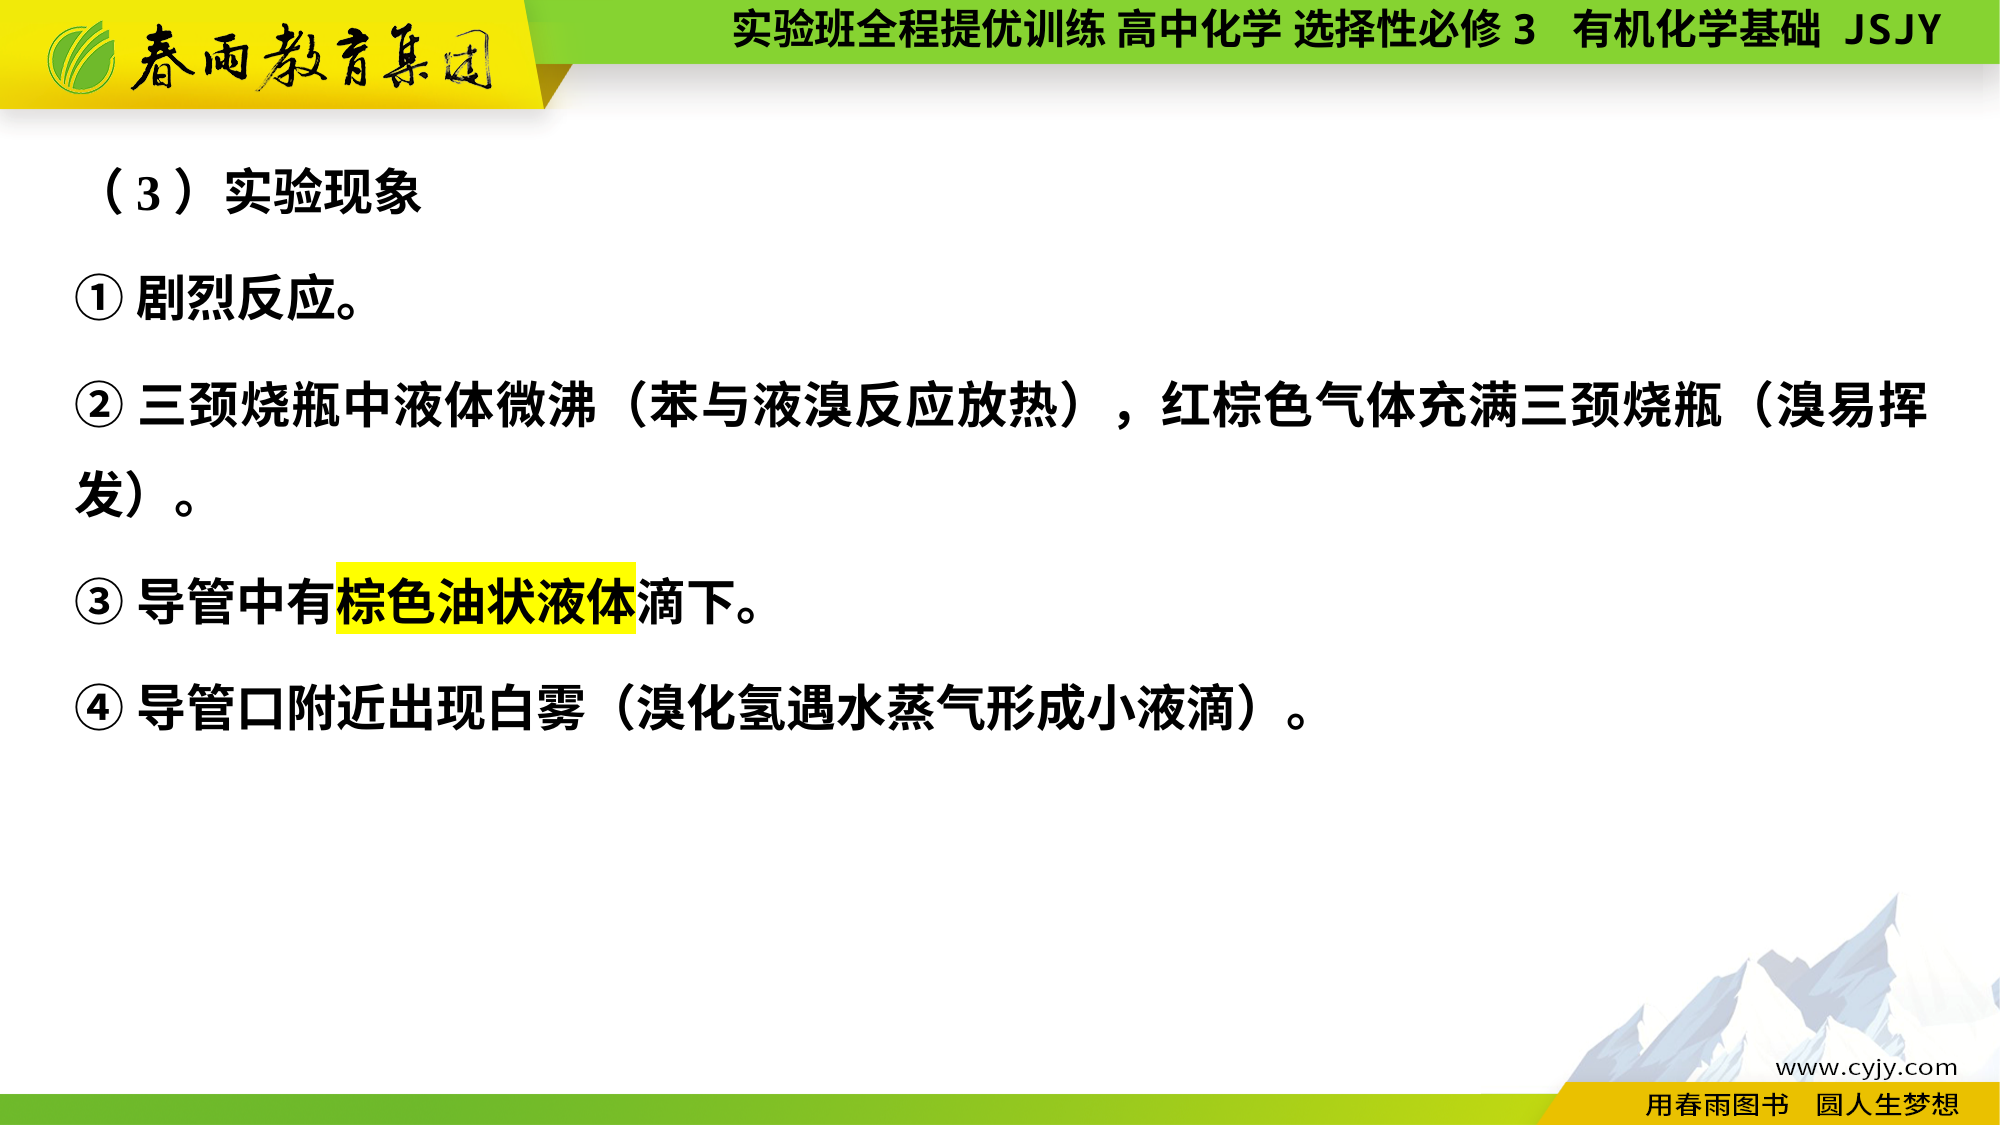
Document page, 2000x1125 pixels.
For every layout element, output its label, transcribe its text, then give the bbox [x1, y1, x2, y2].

picture [0, 0, 2000, 1125]
list （3）实验现象 ①剧烈反应。 ②三颈烧瓶中液体微沸（苯与液溴反应放热），红棕色气体充满三颈烧瓶（溴易挥发）。 ③导管中有棕色油状液体滴下。 ④导管口附近出现白雾（溴化氢遇水蒸气形成小液滴）。 [59, 122, 1944, 751]
